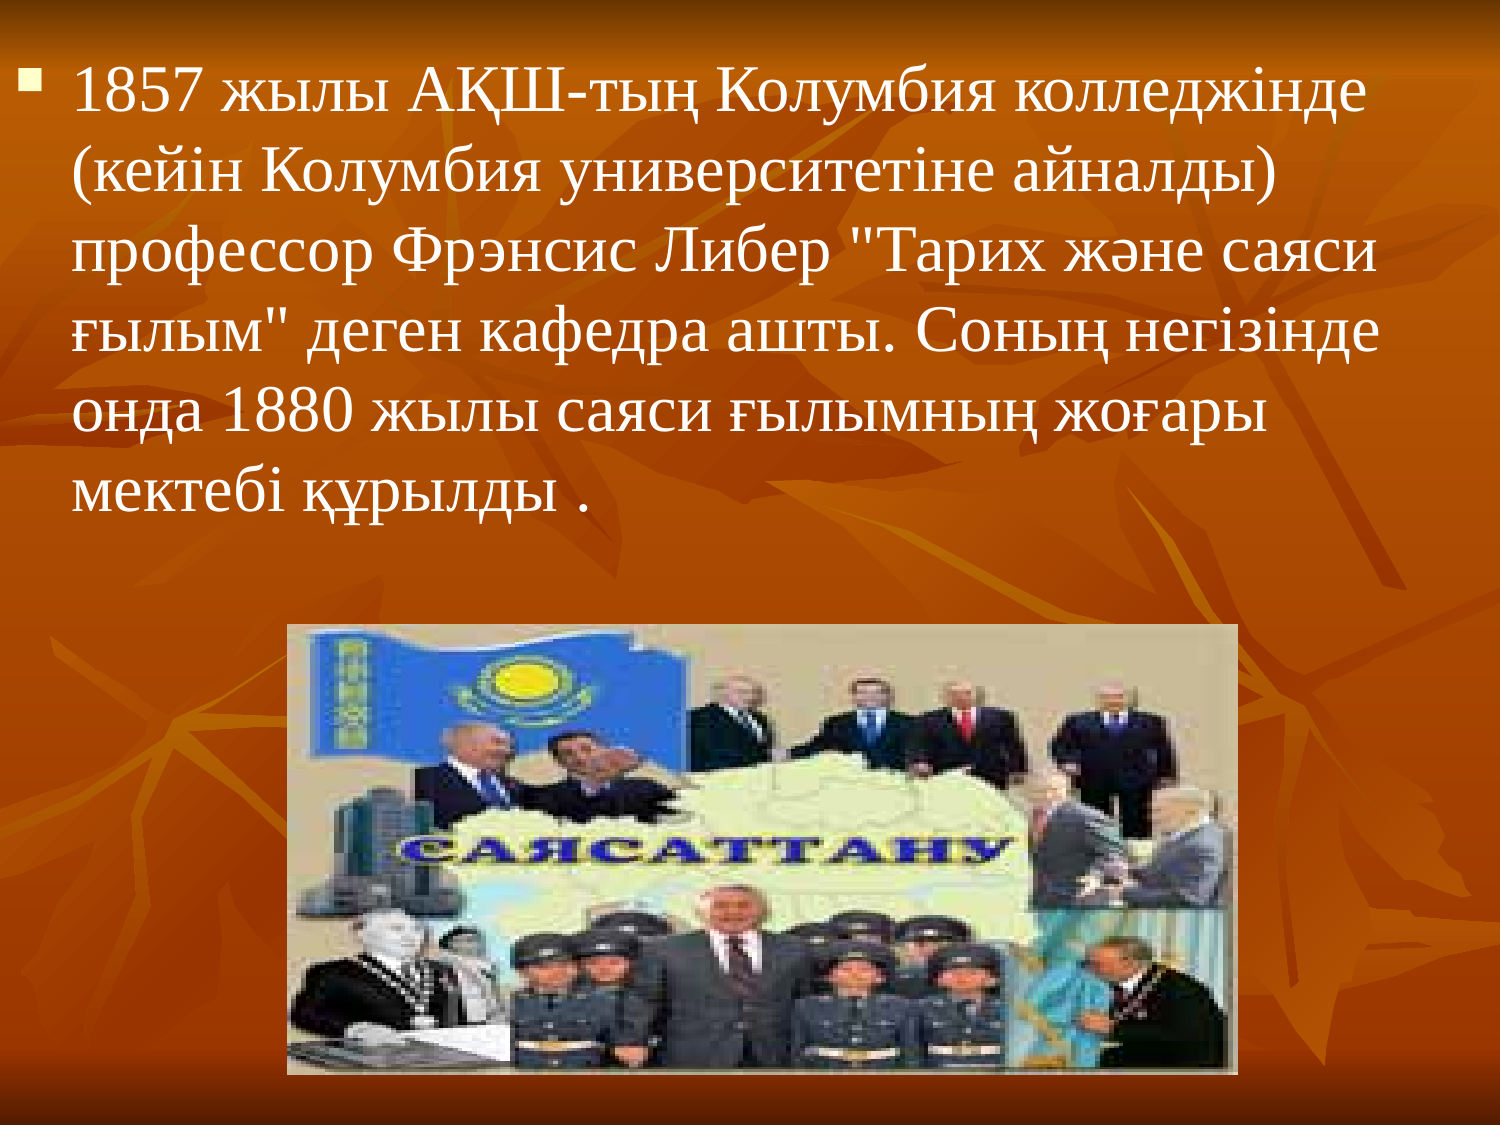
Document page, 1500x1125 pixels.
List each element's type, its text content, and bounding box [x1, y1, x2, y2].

picture [287, 624, 1238, 1076]
list 1857 жылы АҚШ-тың Колумбия колледжінде (кейін Колумбия университетіне айналды) профессор Фрэнсис Либер "Тарих және саяси ғылым" деген кафедра ашты. Соның негізінде онда 1880 жылы саяси ғылымның жоғары мектебі құрылды . [0, 37, 1500, 576]
